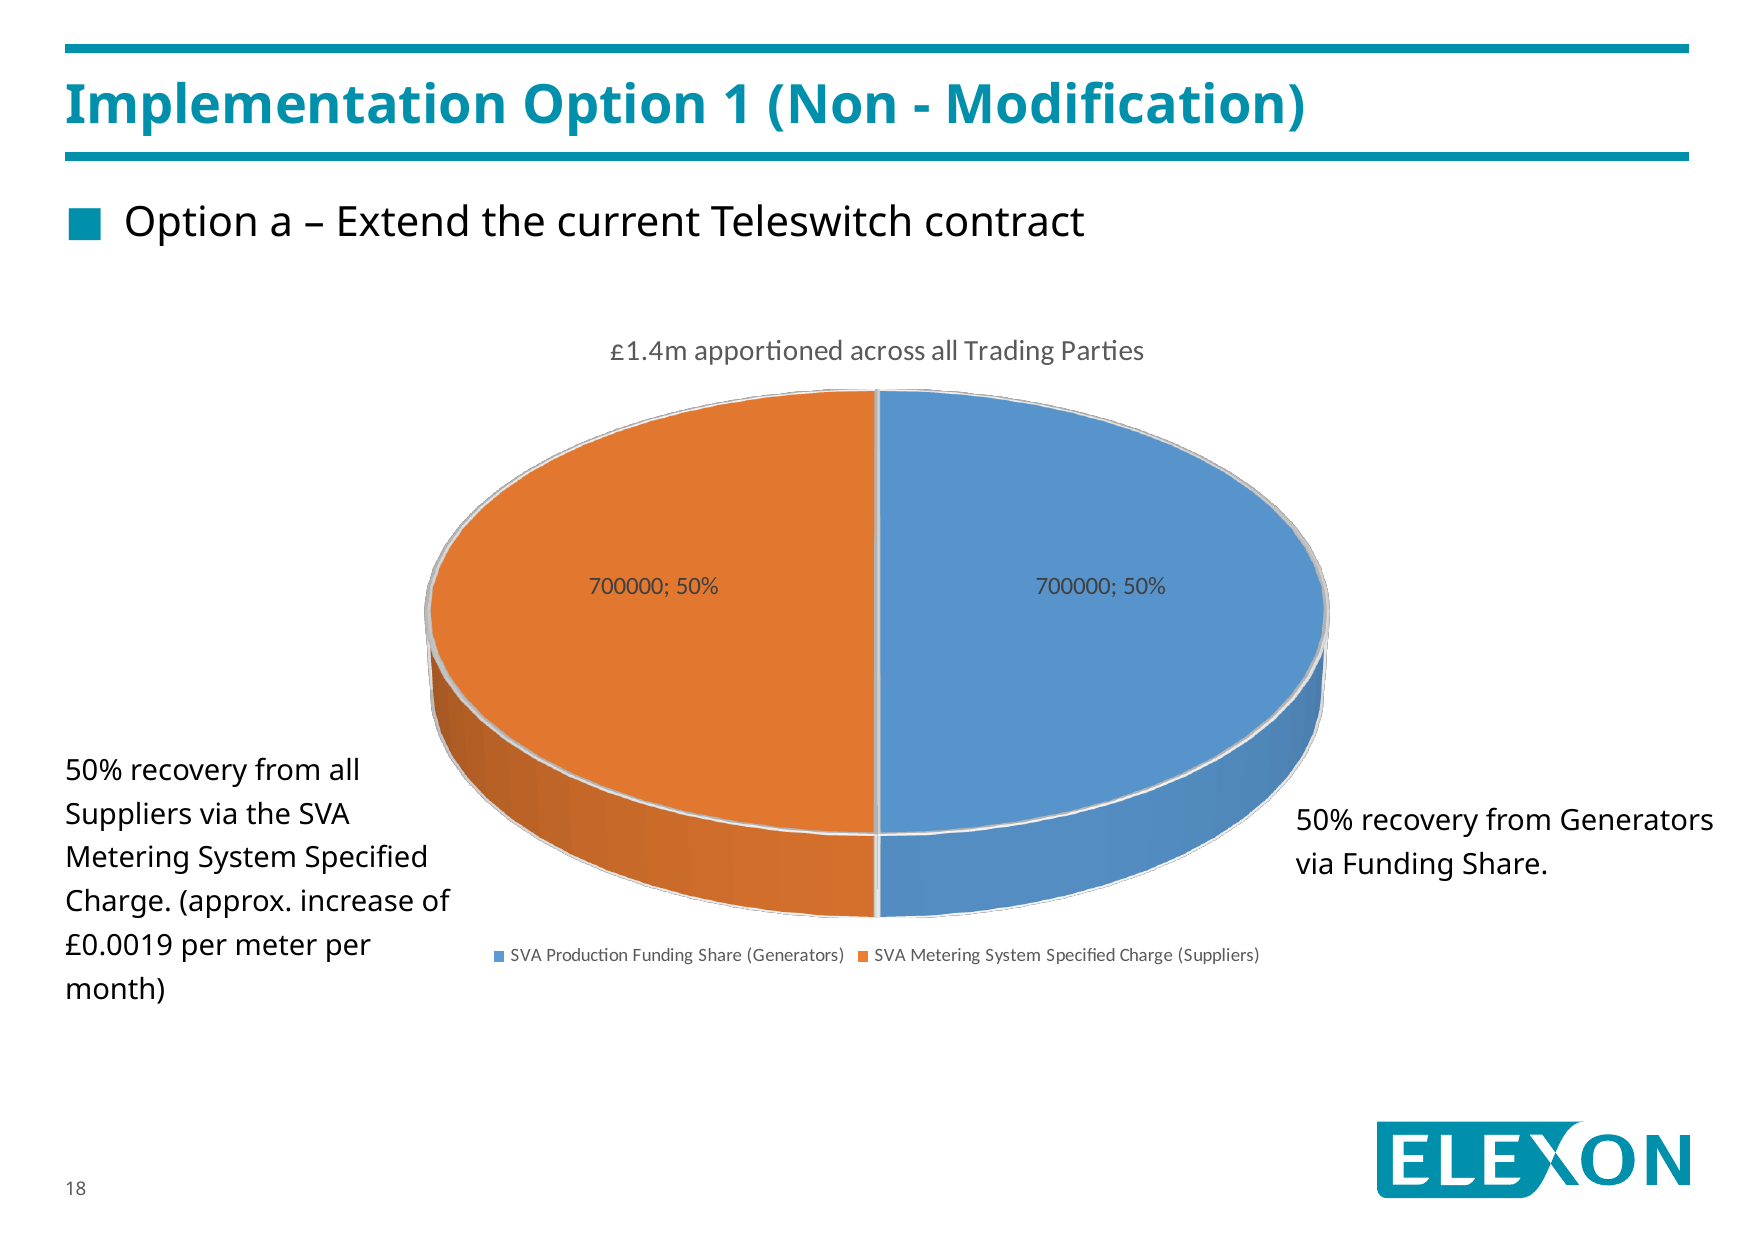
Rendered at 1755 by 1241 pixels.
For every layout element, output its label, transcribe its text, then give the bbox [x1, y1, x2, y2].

text_box 50% recovery from Generators via Funding Share. [1474, 792, 1755, 881]
slide_number 18 [65, 1176, 227, 1207]
chart [285, 307, 1469, 973]
title Implementation Option 1 (Non - Modification) [65, 69, 1689, 141]
text_box 50% recovery from all Suppliers via the SVA Metering System Specified Charge. (approx. increase of £0.0019 per meter per month) [65, 742, 472, 1061]
list Option a – Extend the current Teleswitch contract [64, 189, 1689, 278]
